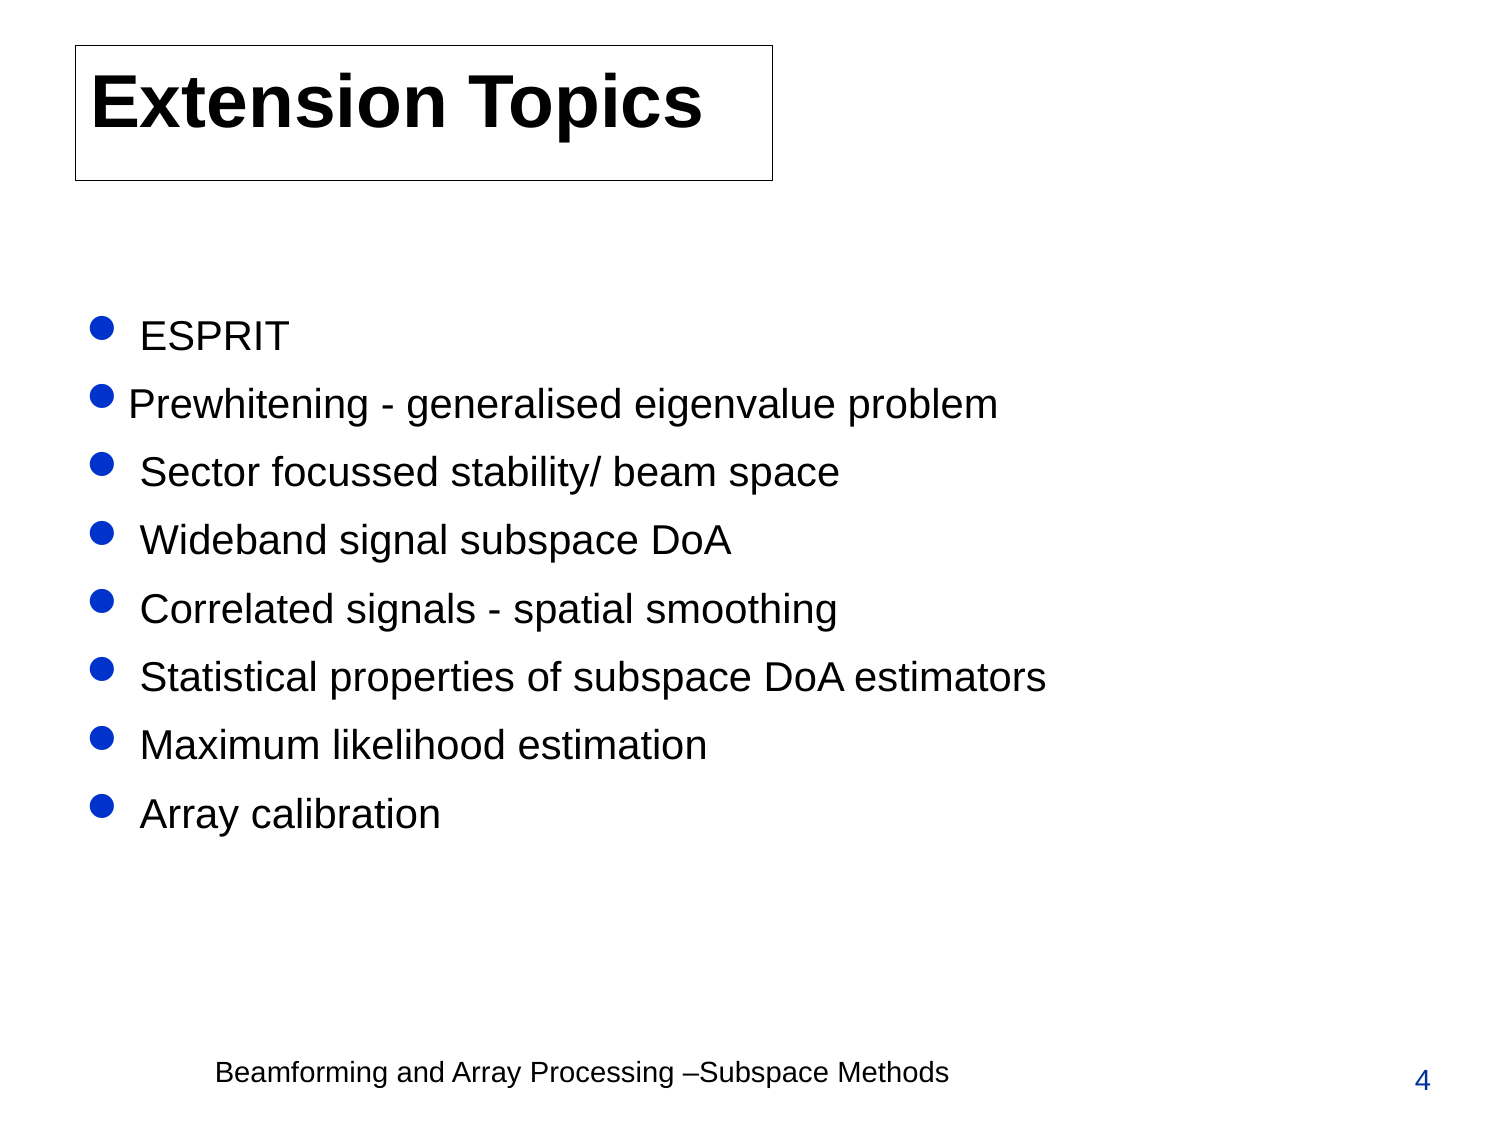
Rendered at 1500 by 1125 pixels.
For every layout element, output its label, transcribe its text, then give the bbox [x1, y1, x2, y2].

title Extension Topics [75, 45, 773, 181]
slide_number 4 [1207, 1055, 1447, 1102]
list ESPRIT Prewhitening - generalised eigenvalue problem Sector focussed stability/ beam space Wideband signal subspace DoA Correlated signals - spatial smoothing Statistical properties of subspace DoA estimators Maximum likelihood estimation Array calibration [71, 290, 1180, 813]
